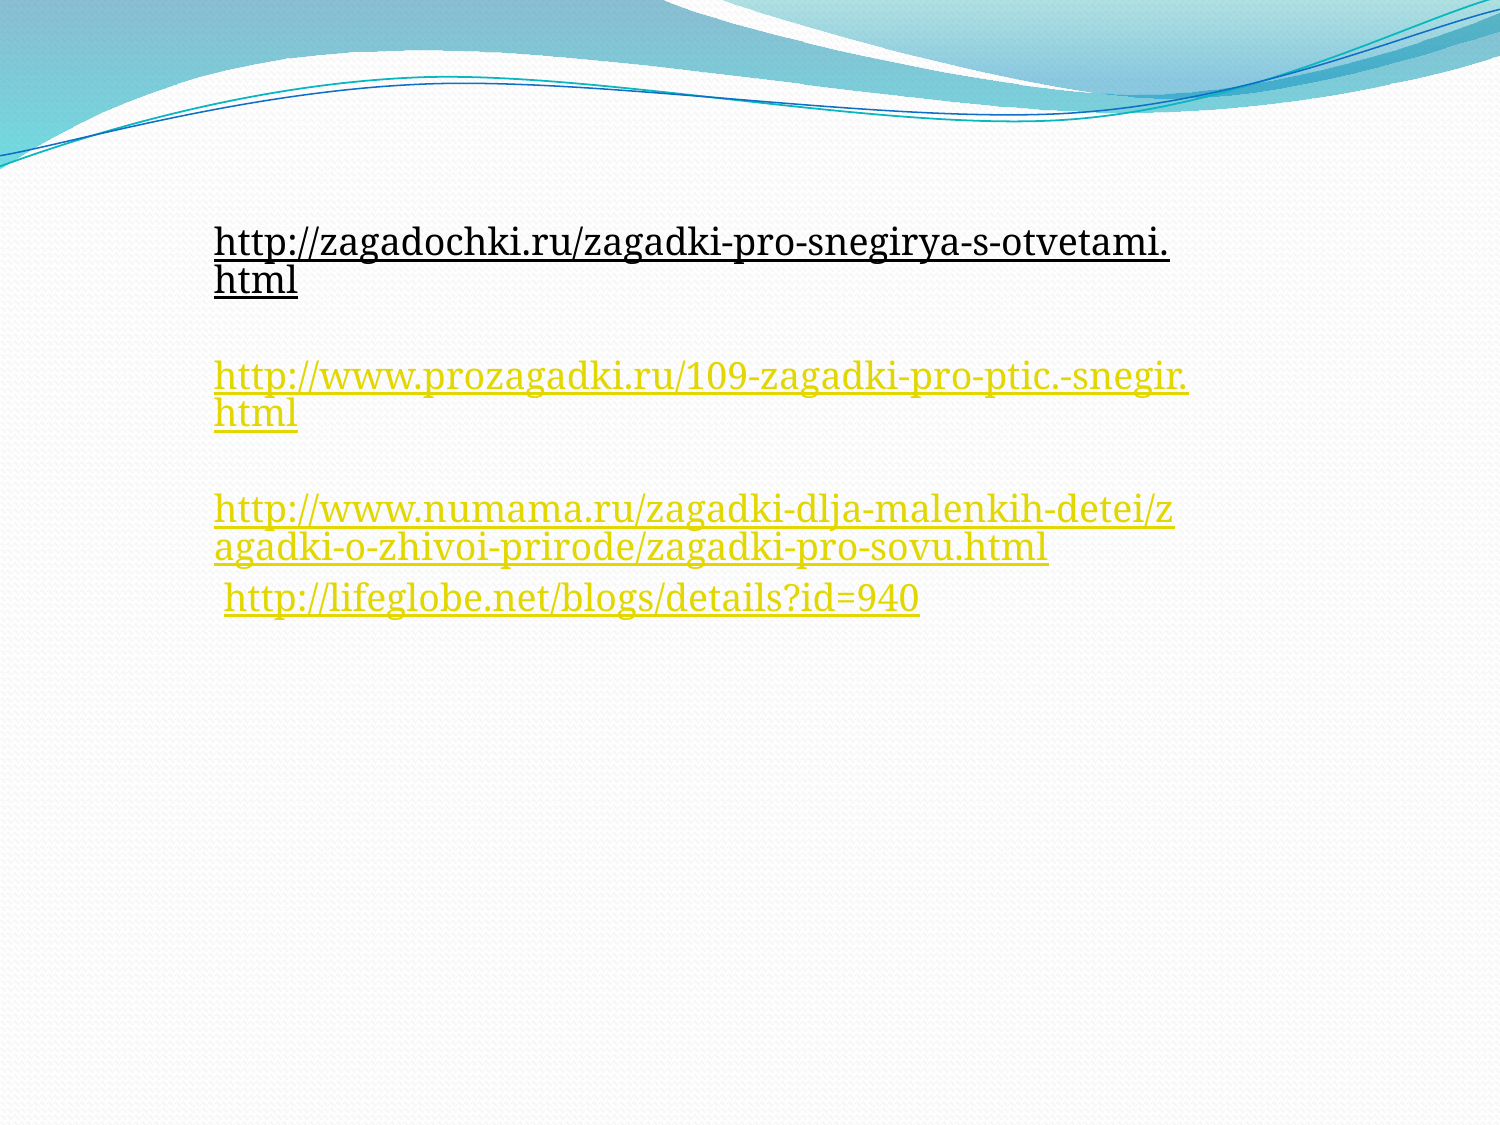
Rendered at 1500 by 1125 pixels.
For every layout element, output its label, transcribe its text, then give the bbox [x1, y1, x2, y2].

text_box http://zagadochki.ru/zagadki-pro-snegirya-s-otvetami.html http://www.prozagadki.ru/109-zagadki-pro-ptic.-snegir.html http://www.numama.ru/zagadki-dlja-malenkih-detei/zagadki-o-zhivoi-prirode/zagadki-pro-sovu.html http://lifeglobe.net/blogs/details?id=940 [199, 210, 1208, 655]
